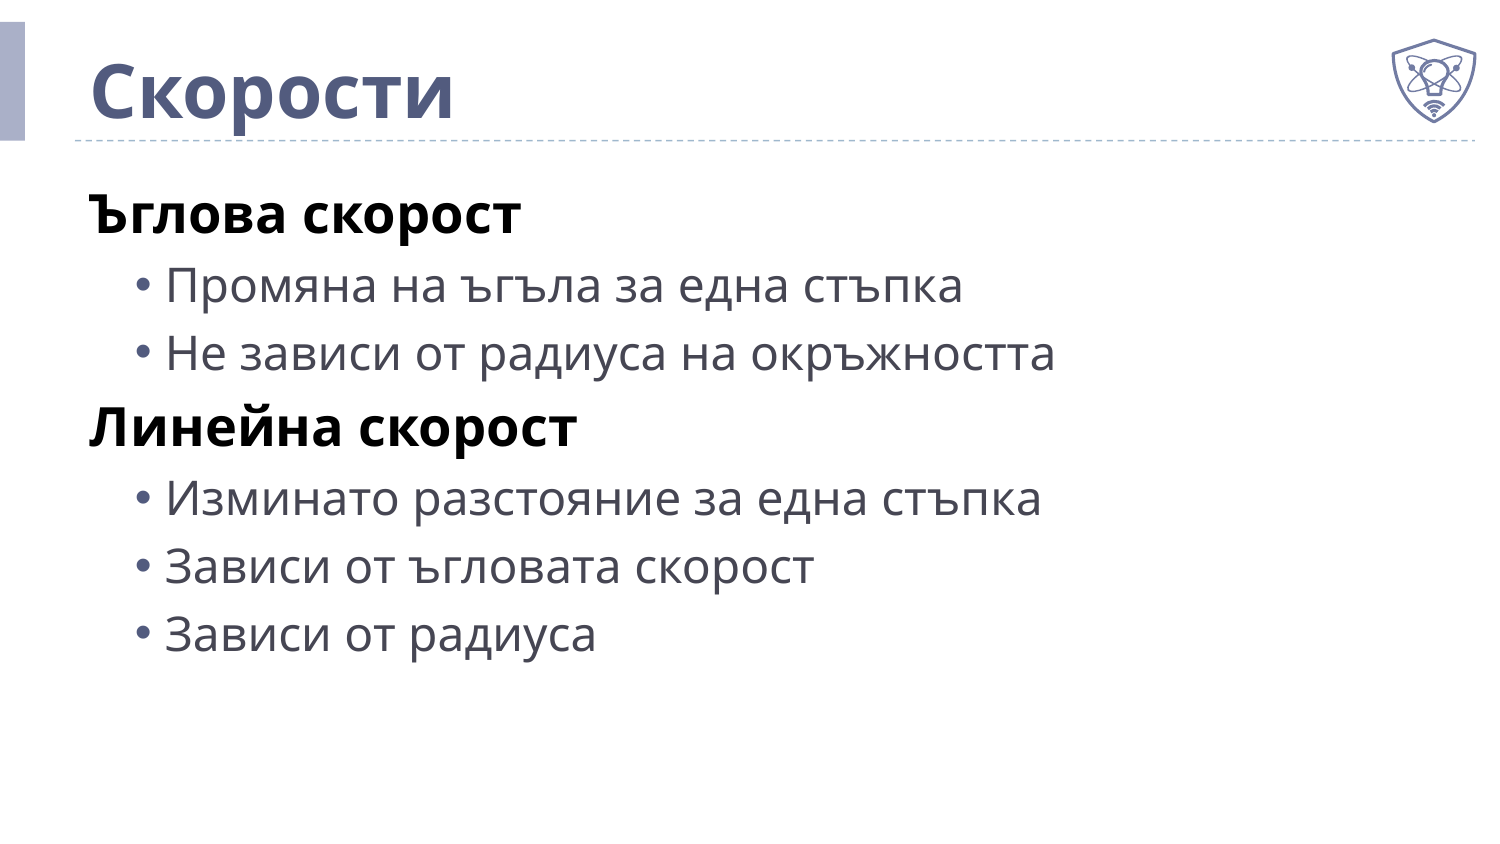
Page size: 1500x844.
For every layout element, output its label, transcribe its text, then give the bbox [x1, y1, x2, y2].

title Скорости [75, 18, 1475, 141]
list Ъглова скорост Промяна на ъгъла за една стъпка Не зависи от радиуса на окръжността Линейна скорост Изминато разстояние за една стъпка Зависи от ъгловата скорост Зависи от радиуса [75, 171, 1475, 835]
